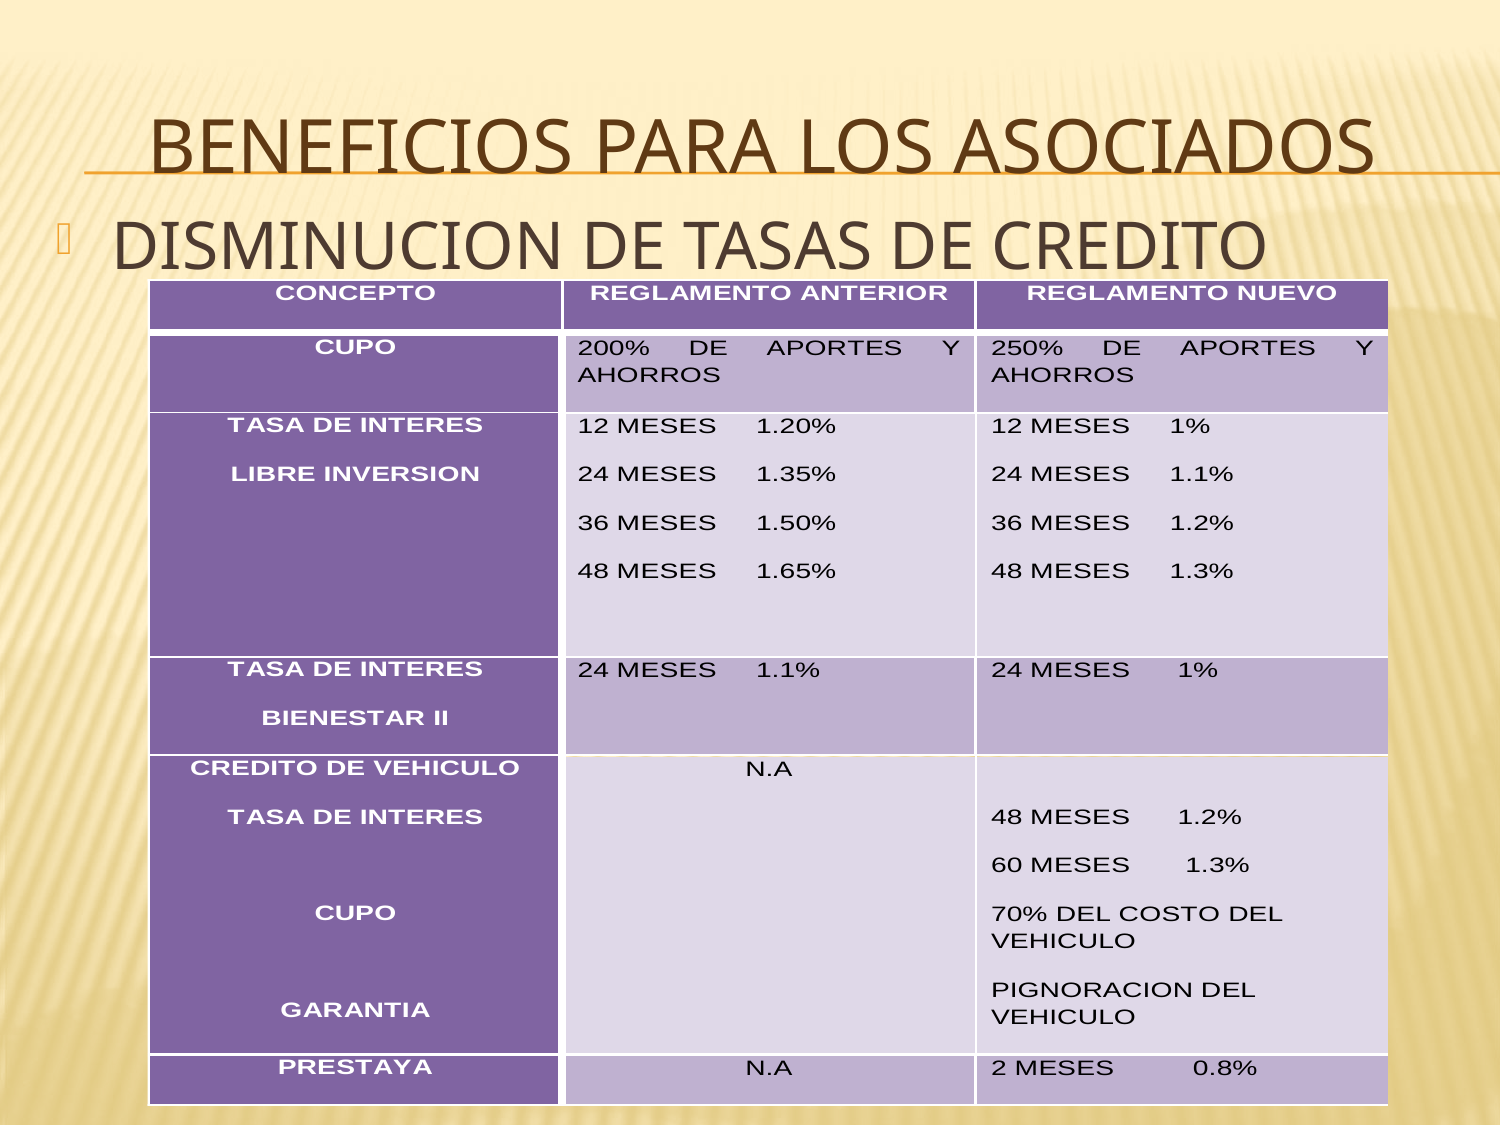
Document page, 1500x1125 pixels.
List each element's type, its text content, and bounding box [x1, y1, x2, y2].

picture [147, 278, 1389, 1125]
list DISMINUCION DE TASAS DE CREDITO [41, 196, 1467, 291]
title BENEFICIOS PARA LOS ASOCIADOS [50, 75, 1475, 213]
